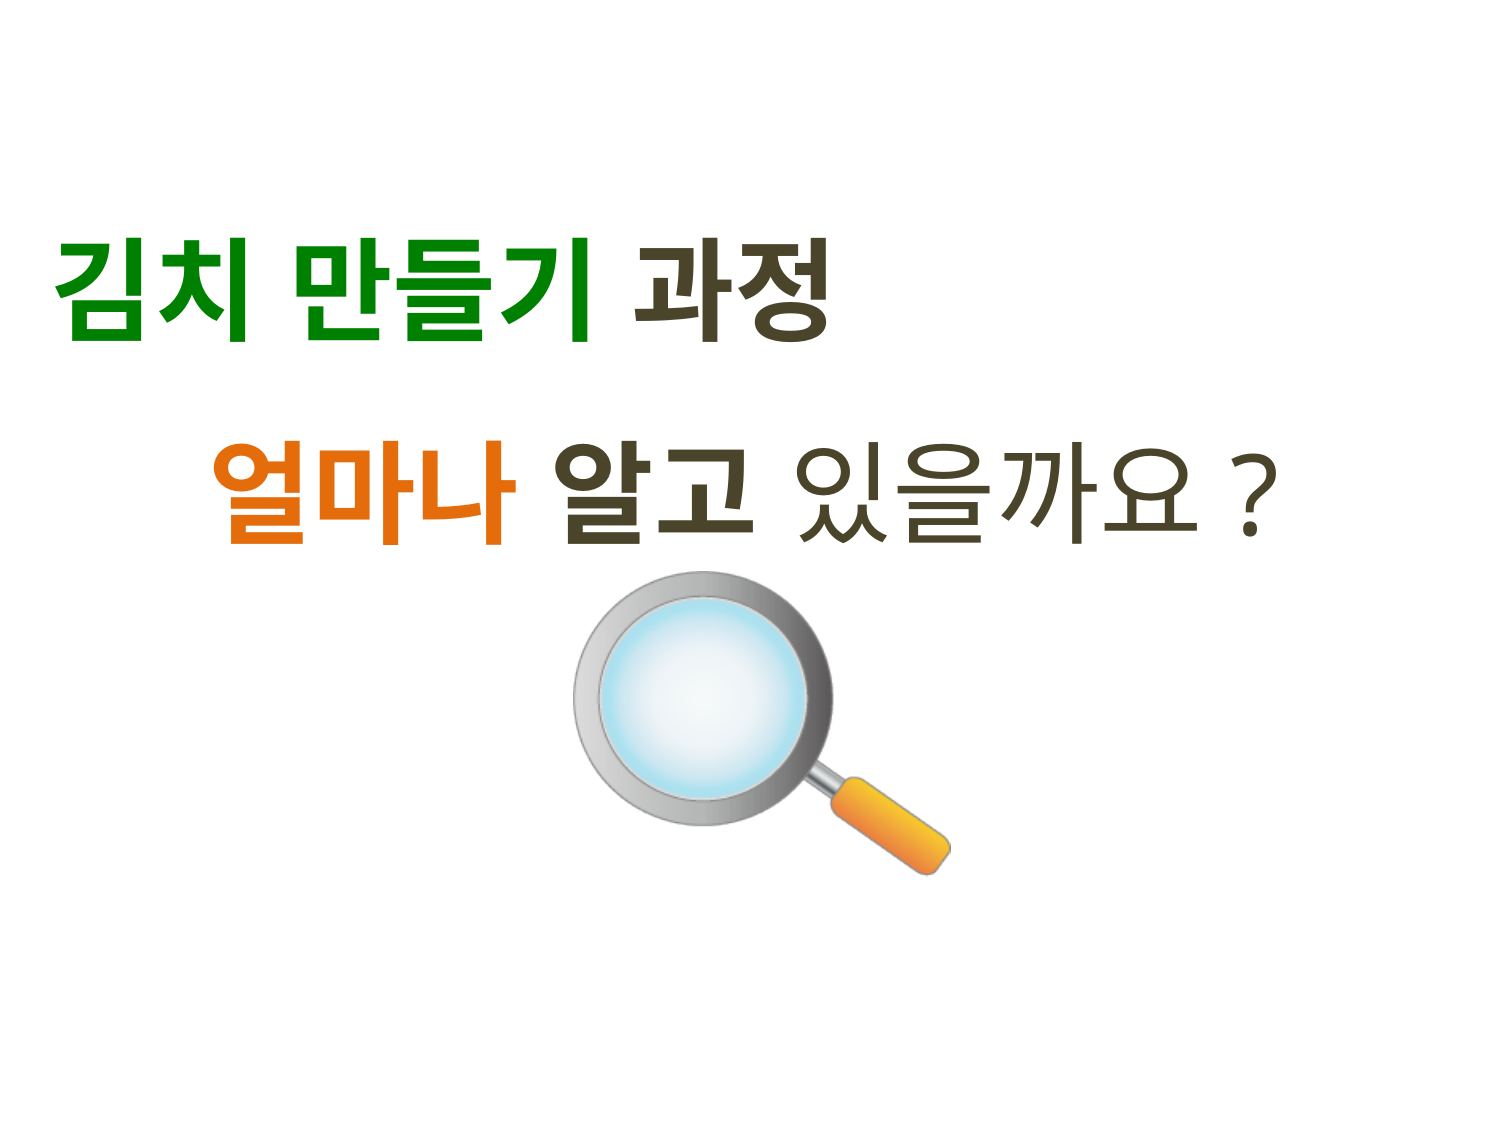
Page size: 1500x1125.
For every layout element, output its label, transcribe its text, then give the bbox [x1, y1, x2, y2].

text_box 김치 만들기 과정 얼마나 알고 있을까요? [34, 145, 1453, 566]
picture [573, 571, 951, 877]
